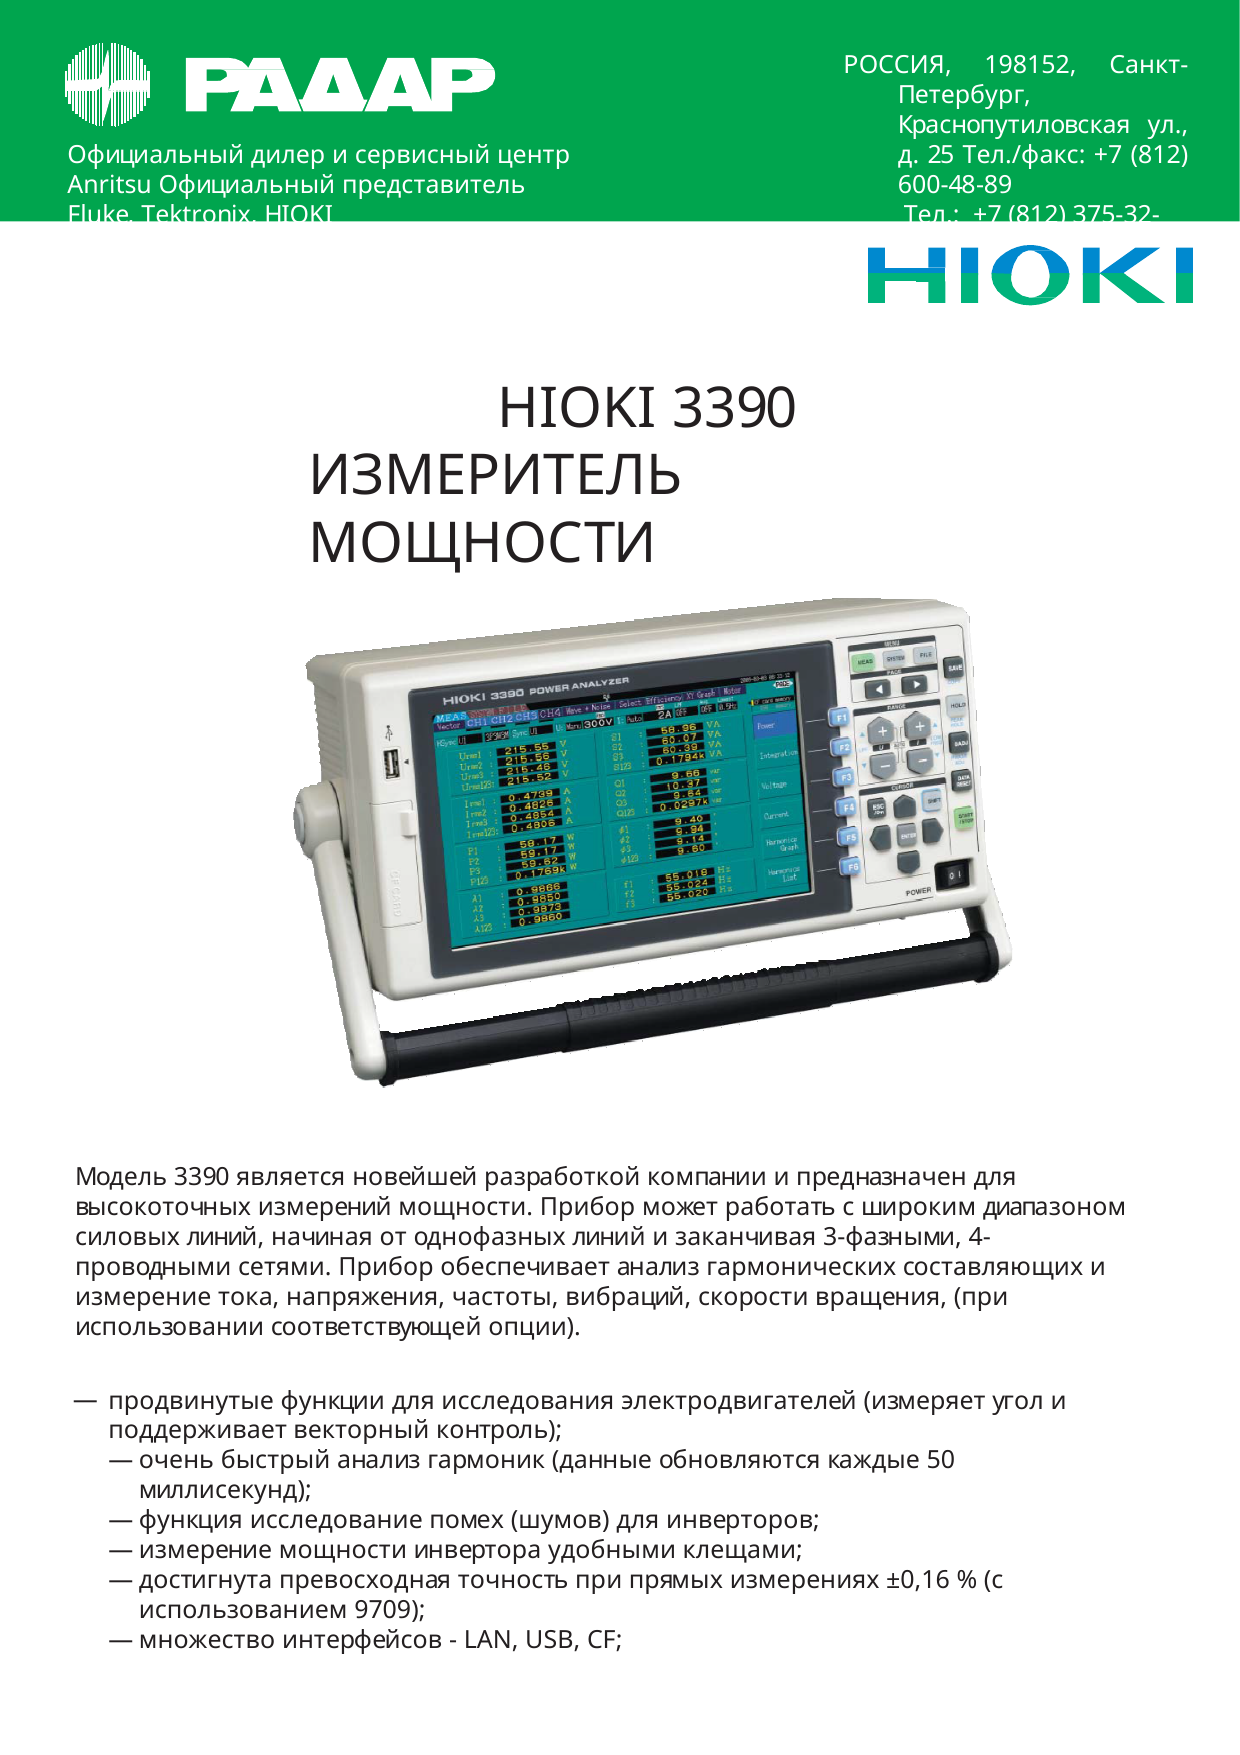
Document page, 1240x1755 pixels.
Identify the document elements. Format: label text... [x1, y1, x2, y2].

text_box [868, 280, 885, 303]
text_box [961, 273, 979, 303]
text_box [364, 57, 496, 112]
text_box [1176, 273, 1193, 303]
text_box РОССИЯ, 198152, Санкт-Петербург, Краснопутиловская ул., д. 25 Тел./факс: +7 (812) 600-48-89 Тел.: +7 (812) 375-32-44 www.radar1.ru, info@radar1.ru [841, 48, 1190, 327]
text_box HIOKI 3390 ИЗМЕРИТЕЛЬ МОЩНОСТИ [306, 370, 935, 574]
text_box [928, 247, 946, 268]
text_box [66, 50, 149, 121]
text_box [1176, 247, 1193, 273]
text_box [0, 0, 1240, 222]
text_box [961, 247, 979, 273]
text_box [991, 273, 1070, 306]
text_box [928, 282, 946, 303]
text_box Официальный дилер и сервисный центр Anritsu Официальный представитель Fluke, Tektronix, HIOKI [65, 138, 590, 229]
text_box [991, 245, 1070, 273]
text_box [293, 597, 1013, 1088]
text_box [868, 247, 885, 268]
text_box [1082, 273, 1100, 303]
text_box [185, 57, 302, 112]
text_box [1100, 273, 1165, 303]
text_box [298, 57, 368, 112]
text_box [1100, 247, 1161, 273]
text_box [1082, 247, 1100, 273]
text_box Модель 3390 является новейшей разработкой компании и предназначен для высокоточных измерений мощности. Прибор может работать с широким диапазоном силовых линий, начиная от однофазных линий и заканчивая 3-фазными, 4-проводными сетями. Прибор обеспечивает анализ гармонических составляющих и измерение тока, напряжения, частоты, вибраций, скорости вращения, (при использовании соответствующей опции). продвинутые функции для исследования электродвигателей (измеряет угол и поддерживает векторный контроль); очень быстрый анализ гармоник (данные обновляются каждые 50 миллисекунд); функция исследование помех (шумов) для инверторов; измерение мощности инвертора удобными клещами; достигнута превосходная точность при прямых измерениях ±0,16 % (с использованием 9709); множество интерфейсов - LAN, USB, CF; [72, 1160, 1134, 1654]
